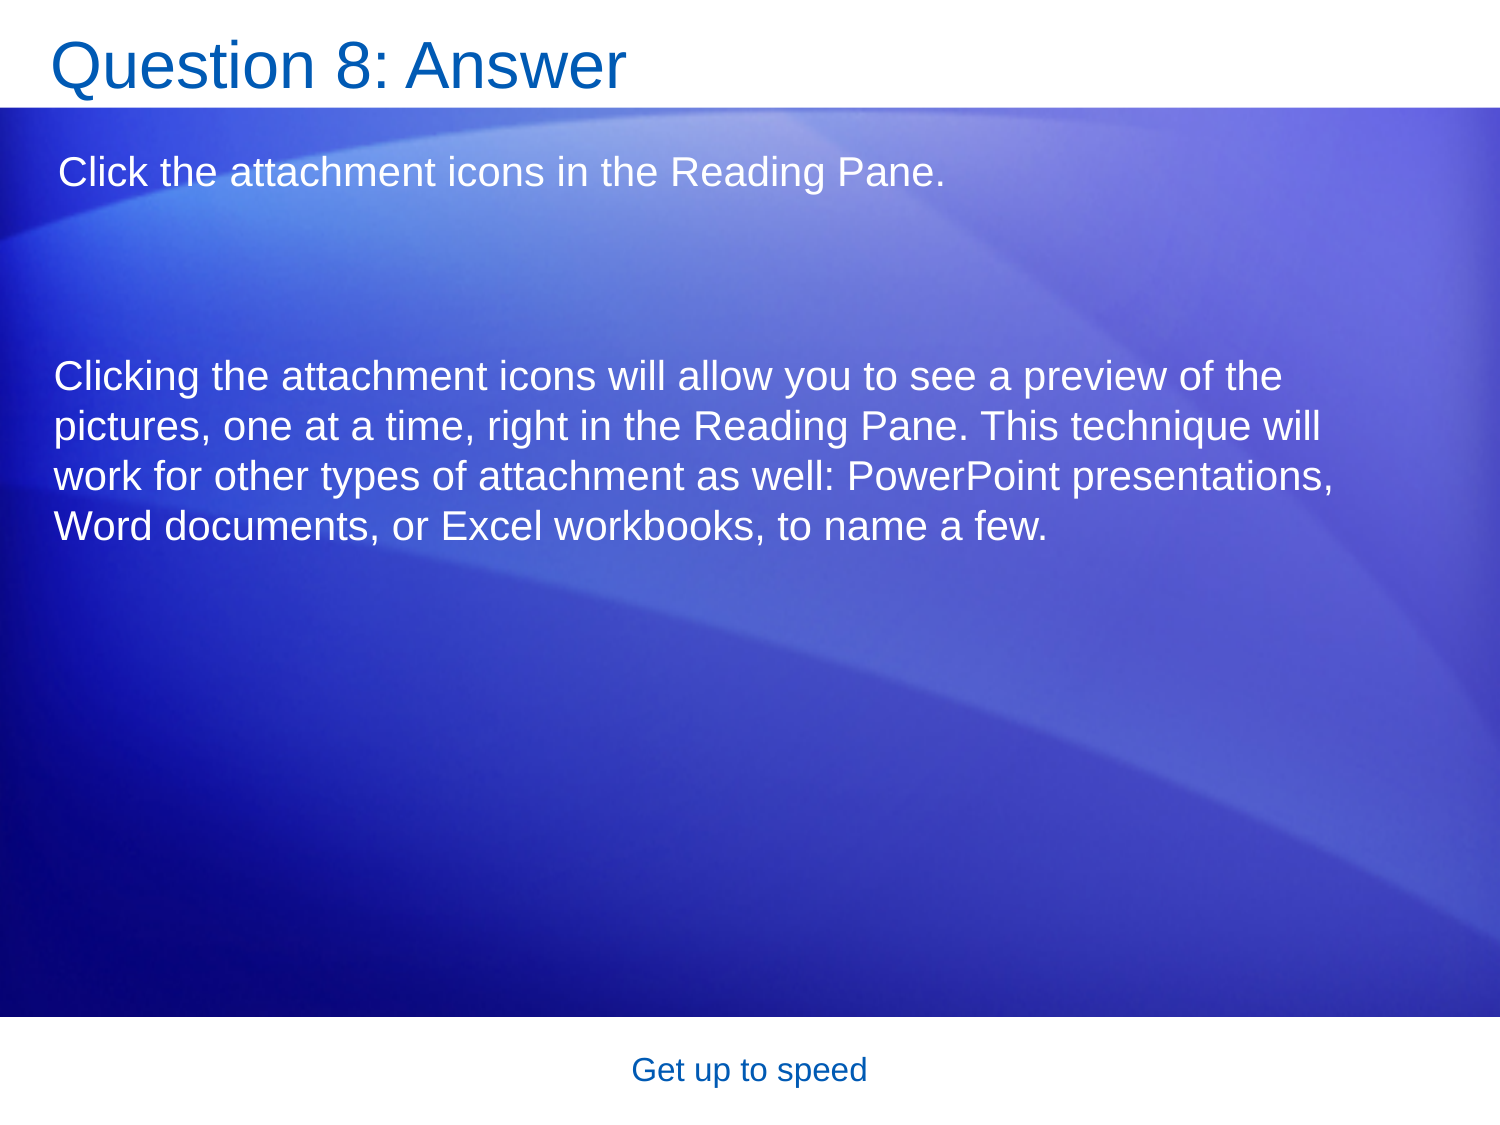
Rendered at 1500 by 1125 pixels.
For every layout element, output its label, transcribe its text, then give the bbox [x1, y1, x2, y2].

title Question 8: Answer [34, 11, 1386, 113]
picture [0, 108, 1500, 1017]
text_box Clicking the attachment icons will allow you to see a preview of the pictures, one at a time, right in the Reading Pane. This technique will work for other types of attachment as well: PowerPoint presentations, Word documents, or Excel workbooks, to name a few. [39, 341, 1409, 631]
list Click the attachment icons in the Reading Pane. [42, 136, 1413, 253]
footer Get up to speed [445, 1016, 1055, 1096]
